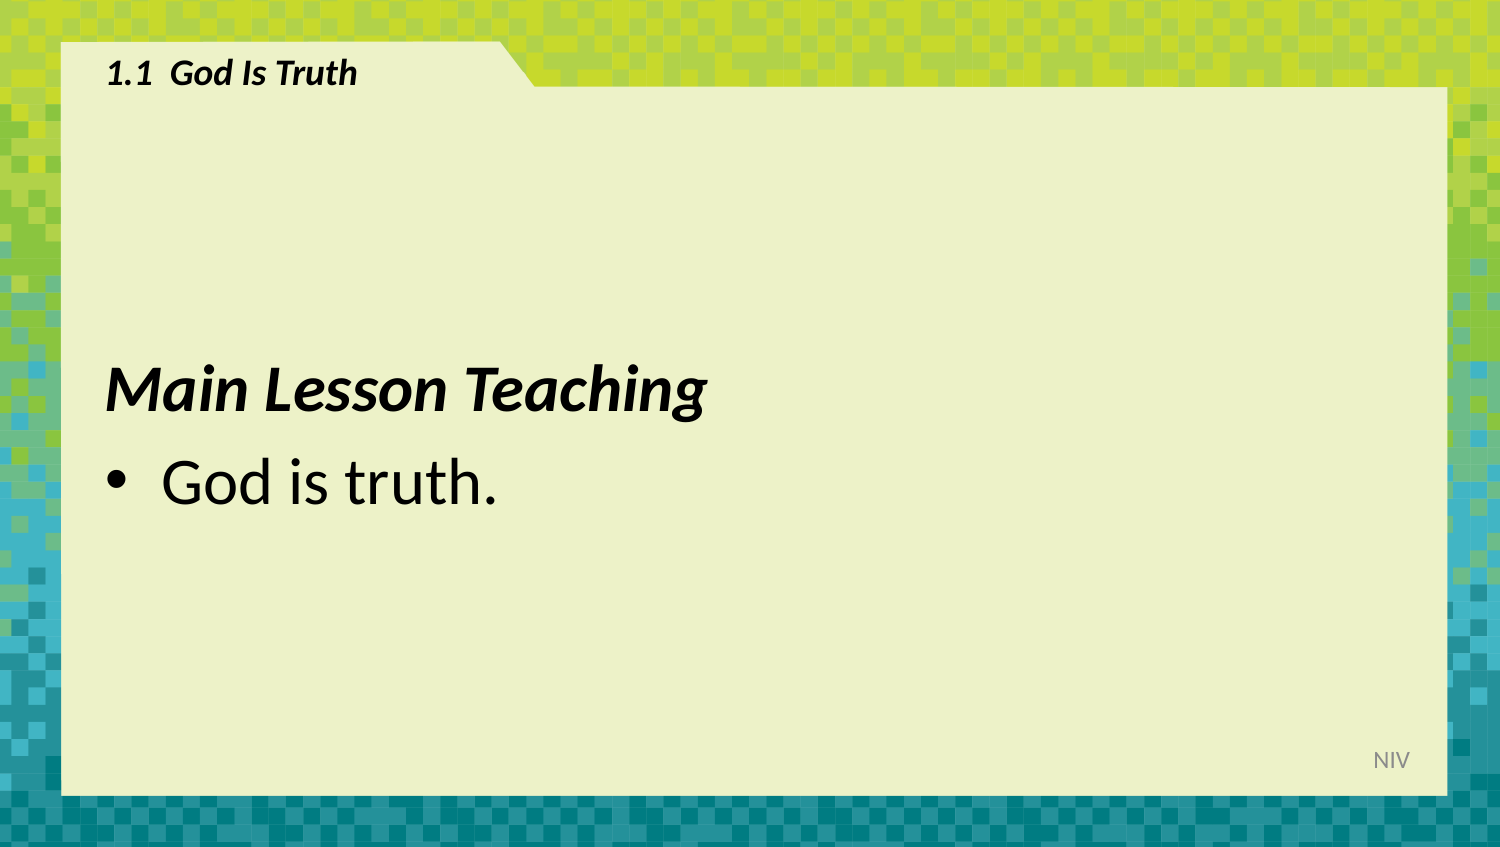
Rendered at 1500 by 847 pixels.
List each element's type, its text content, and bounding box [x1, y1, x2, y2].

footer NIV [950, 736, 1425, 782]
picture [0, 0, 1500, 847]
list Main Lesson Teaching God is truth. [89, 141, 1403, 722]
title 1.1 God Is Truth [89, 33, 1420, 108]
